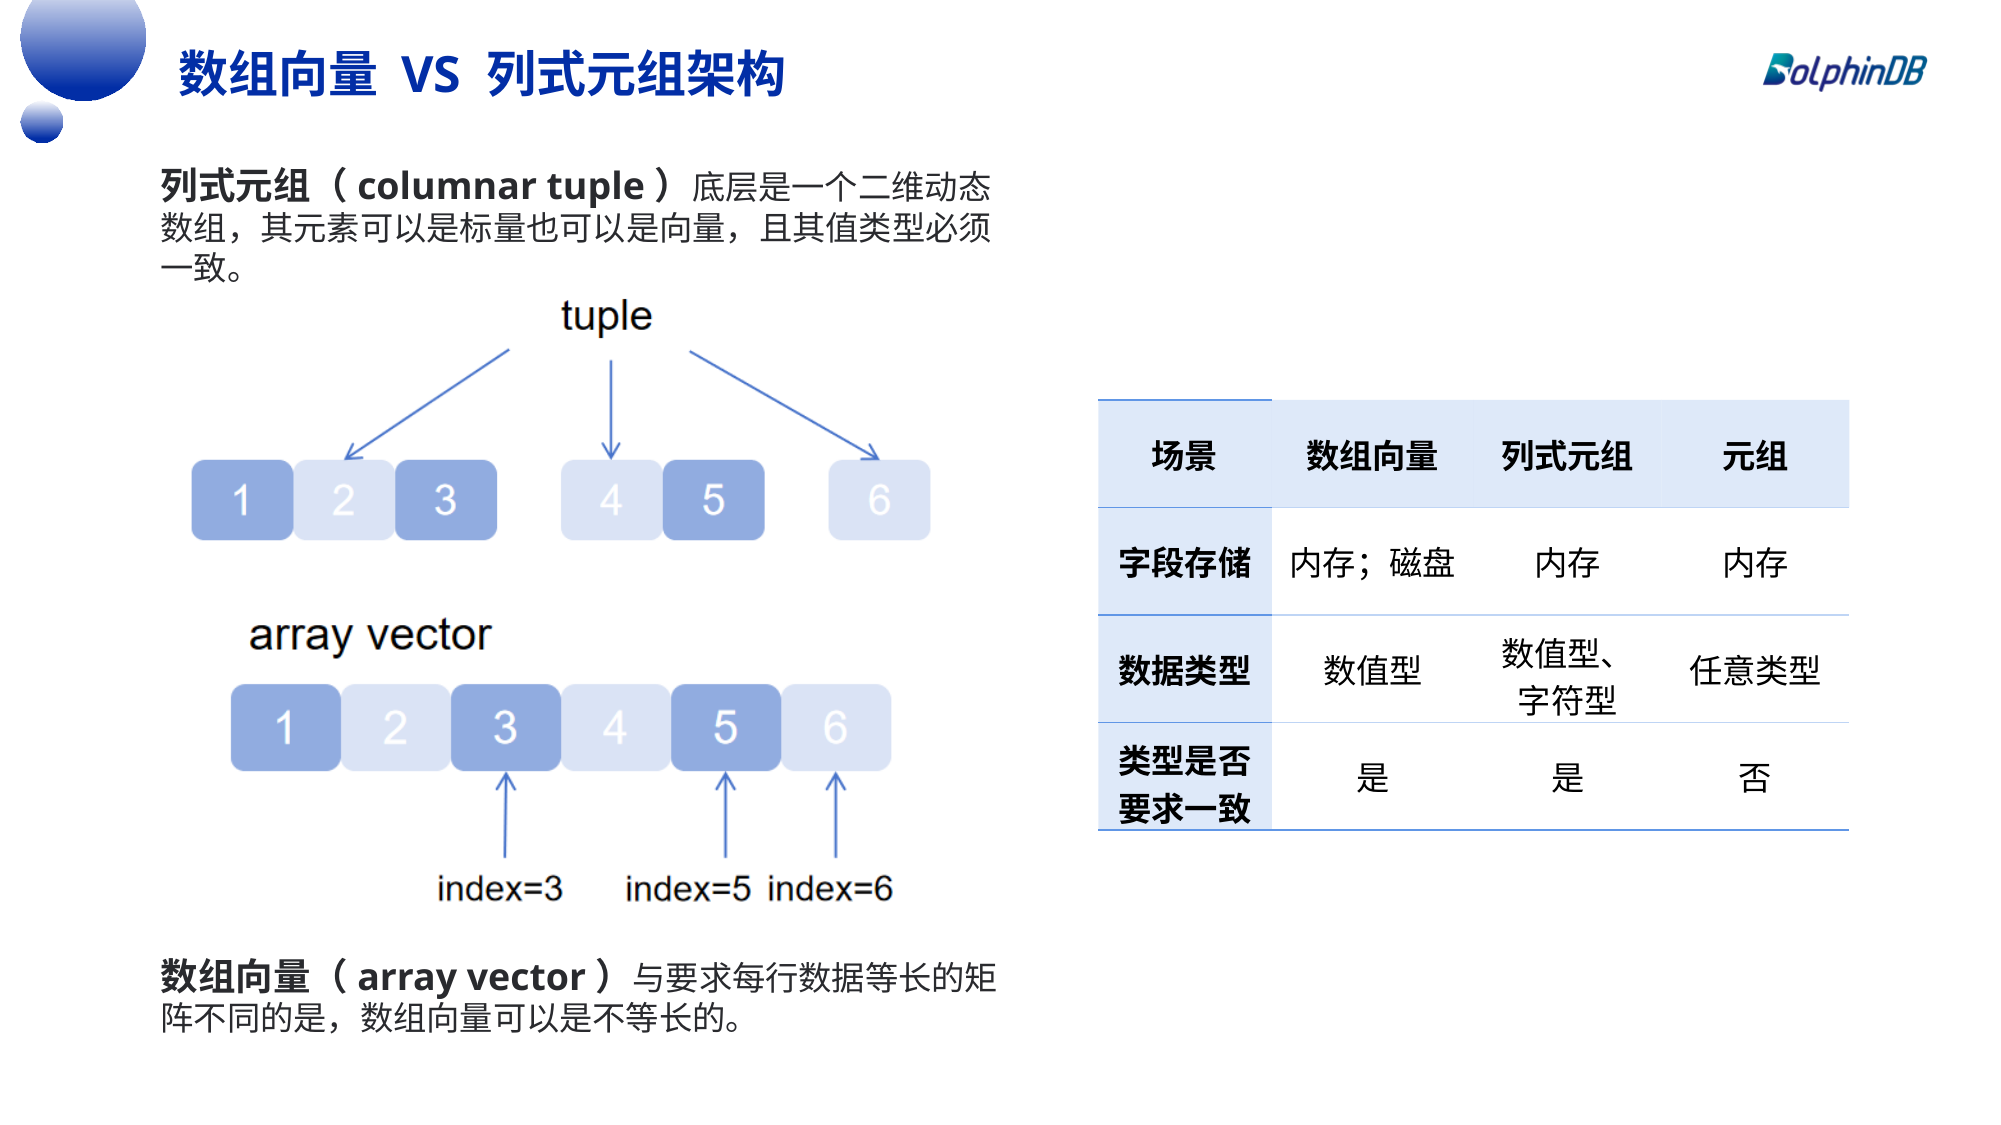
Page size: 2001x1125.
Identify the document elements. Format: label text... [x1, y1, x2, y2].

table_header 数组向量 [1272, 400, 1474, 507]
table_cell 内存 [1662, 508, 1849, 614]
table_cell 类型是否要求一致 [1135, 723, 1272, 829]
text_box 数组向量（array vector）与要求每行数据等长的矩阵不同的是，数组向量可以是不等长的。 [146, 960, 1024, 1045]
table_cell 否 [1662, 723, 1849, 829]
table_cell 字段存储 [1098, 508, 1272, 614]
table_cell 任意类型 [1662, 616, 1849, 722]
picture [84, 253, 1135, 960]
table_cell 内存 [1474, 508, 1662, 614]
table_cell 数据类型 [1135, 616, 1272, 722]
table_cell 是 [1272, 723, 1474, 829]
table_header 元组 [1662, 400, 1849, 507]
table_header 场景 [1098, 401, 1272, 507]
picture [1755, 47, 1929, 93]
table_cell 是 [1474, 723, 1662, 829]
table_header 列式元组 [1474, 400, 1662, 507]
table_cell 内存；磁盘 [1272, 508, 1474, 614]
text_box 数组向量 VS 列式元组架构 [163, 35, 808, 110]
table_cell 数值型、字符型 [1474, 616, 1662, 722]
text_box [19, 0, 147, 102]
text_box [19, 99, 64, 144]
table_cell 数值型 [1272, 616, 1474, 722]
text_box 列式元组（columnar tuple）底层是一个二维动态数组，其元素可以是标量也可以是向量，且其值类型必须一致。 [146, 154, 1011, 253]
